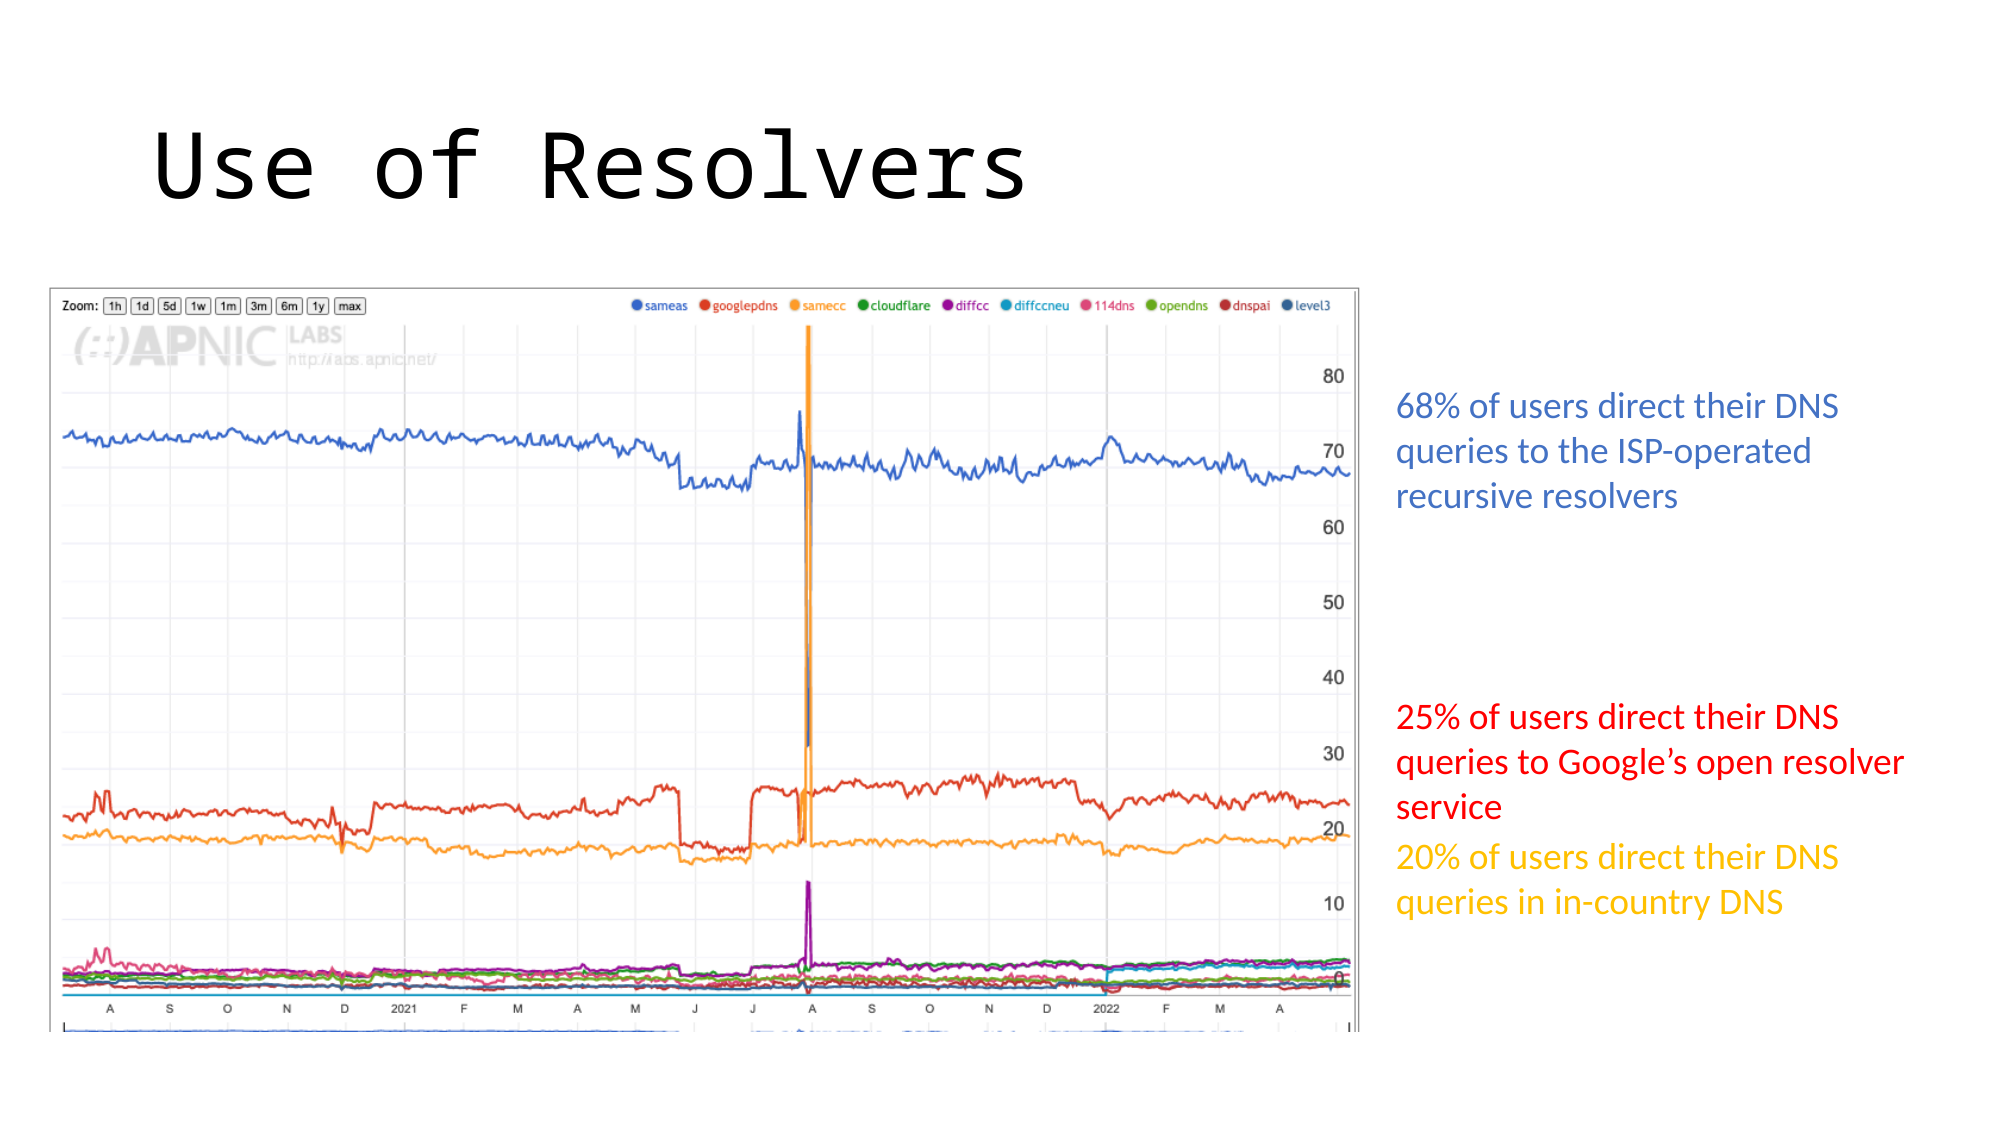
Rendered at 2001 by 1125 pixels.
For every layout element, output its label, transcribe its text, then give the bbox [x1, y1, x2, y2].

text_box 20% of users direct their DNS queries in in-country DNS [1381, 824, 1947, 930]
text_box 25% of users direct their DNS queries to Google’s open resolver service [1381, 684, 1947, 824]
title Use of Resolvers [137, 59, 1863, 278]
picture [40, 277, 1376, 1032]
text_box 68% of users direct their DNS queries to the ISP-operated recursive resolvers [1381, 373, 1947, 523]
